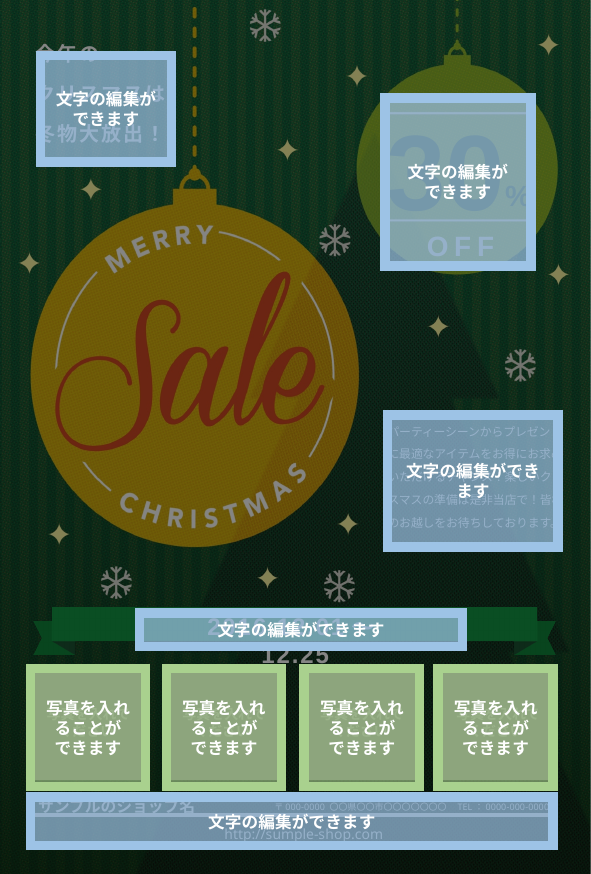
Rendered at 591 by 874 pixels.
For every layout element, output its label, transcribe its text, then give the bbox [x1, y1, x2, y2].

text_box 文字の編集ができます [39, 54, 173, 163]
text_box 文字の編集ができます [29, 796, 554, 847]
text_box 写真を入れることが できます [165, 668, 283, 787]
picture [33, 607, 556, 655]
text_box 写真を入れることが できます [303, 668, 420, 787]
text_box [0, 0, 591, 874]
text_box 文字の編集ができます [384, 97, 532, 267]
text_box 写真を入れることが できます [437, 668, 554, 787]
text_box 写真を入れることが できます [29, 668, 147, 787]
text_box 文字の編集ができます [387, 414, 559, 548]
